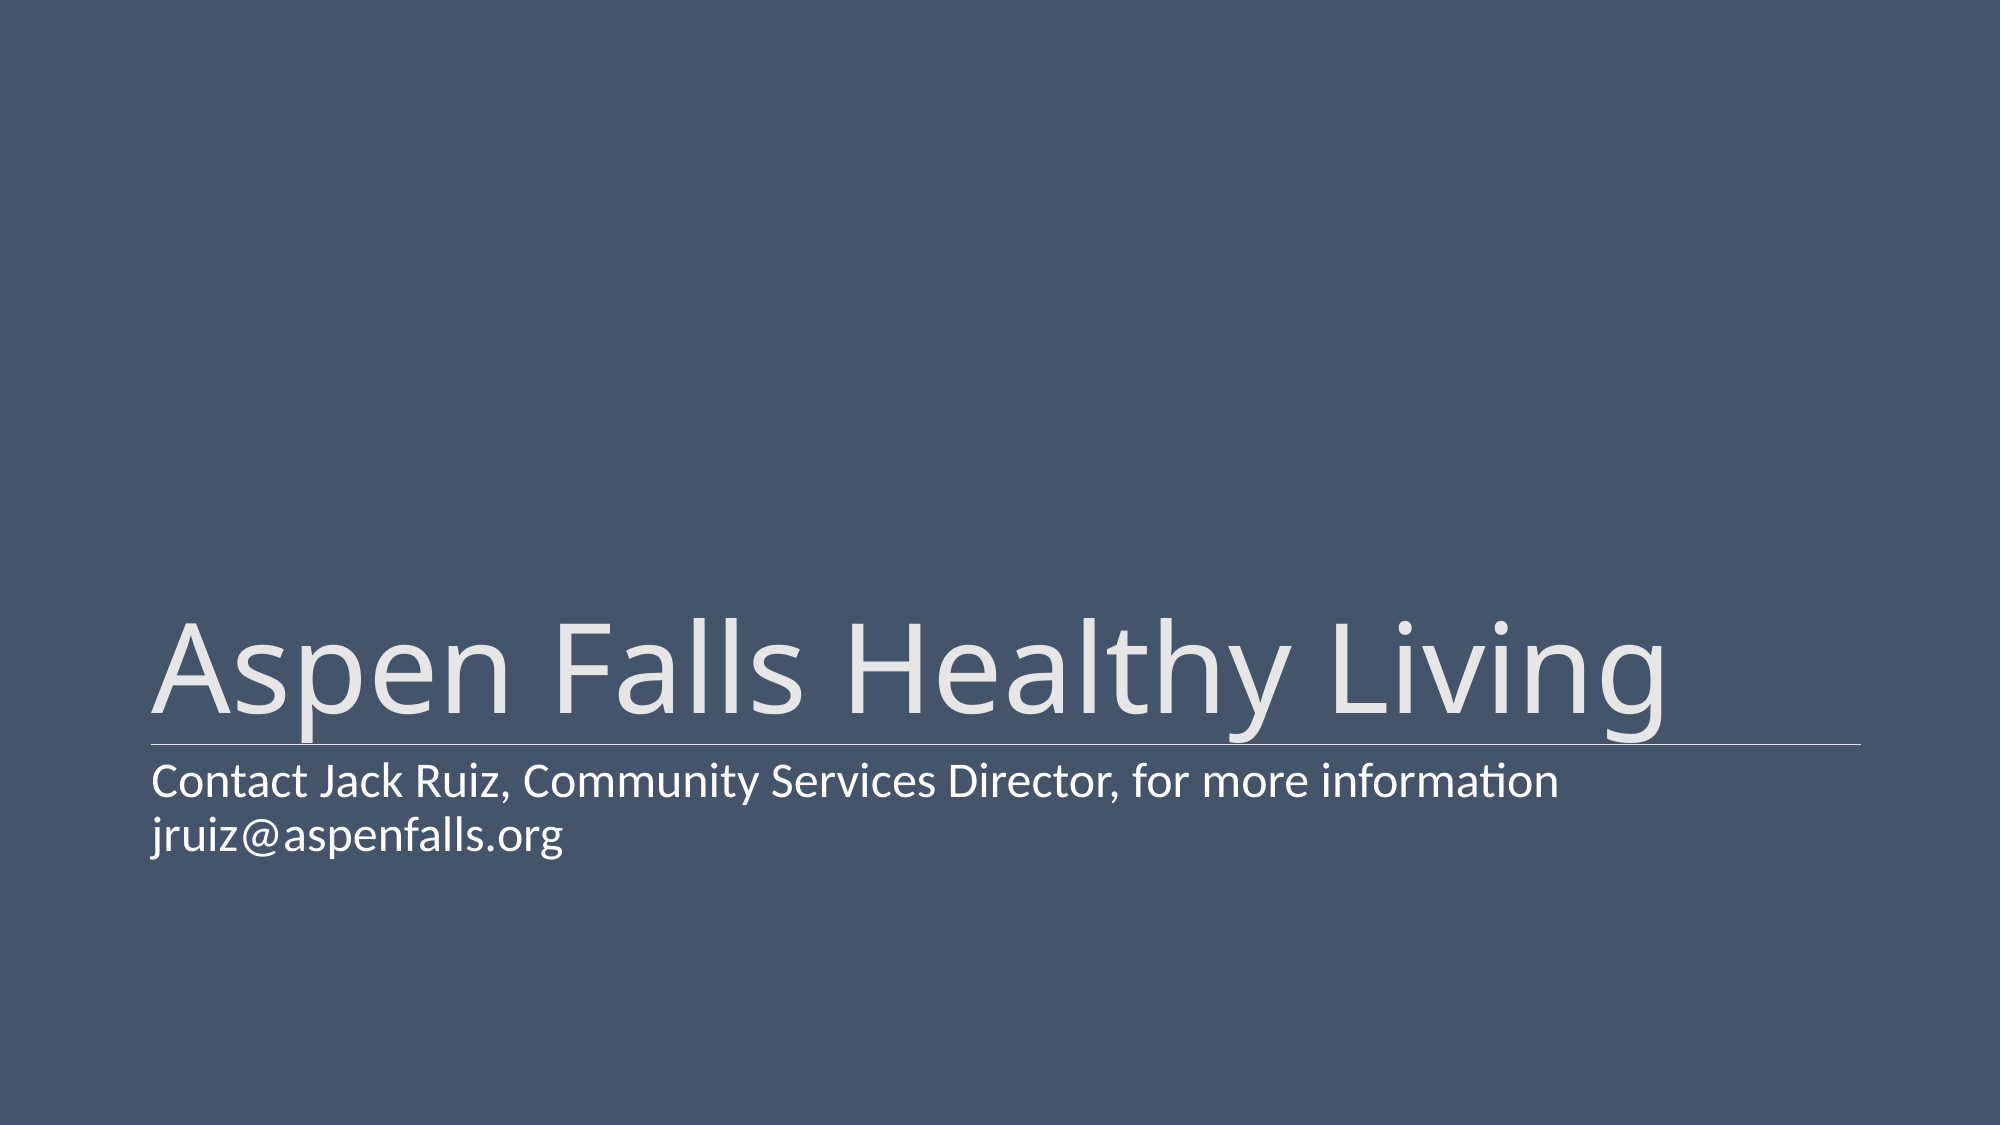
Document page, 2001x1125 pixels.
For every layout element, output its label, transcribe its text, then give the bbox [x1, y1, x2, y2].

title Aspen Falls Healthy Living [136, 280, 1862, 746]
list Contact Jack Ruiz, Community Services Director, for more information jruiz@aspenfalls.org [136, 746, 1862, 993]
